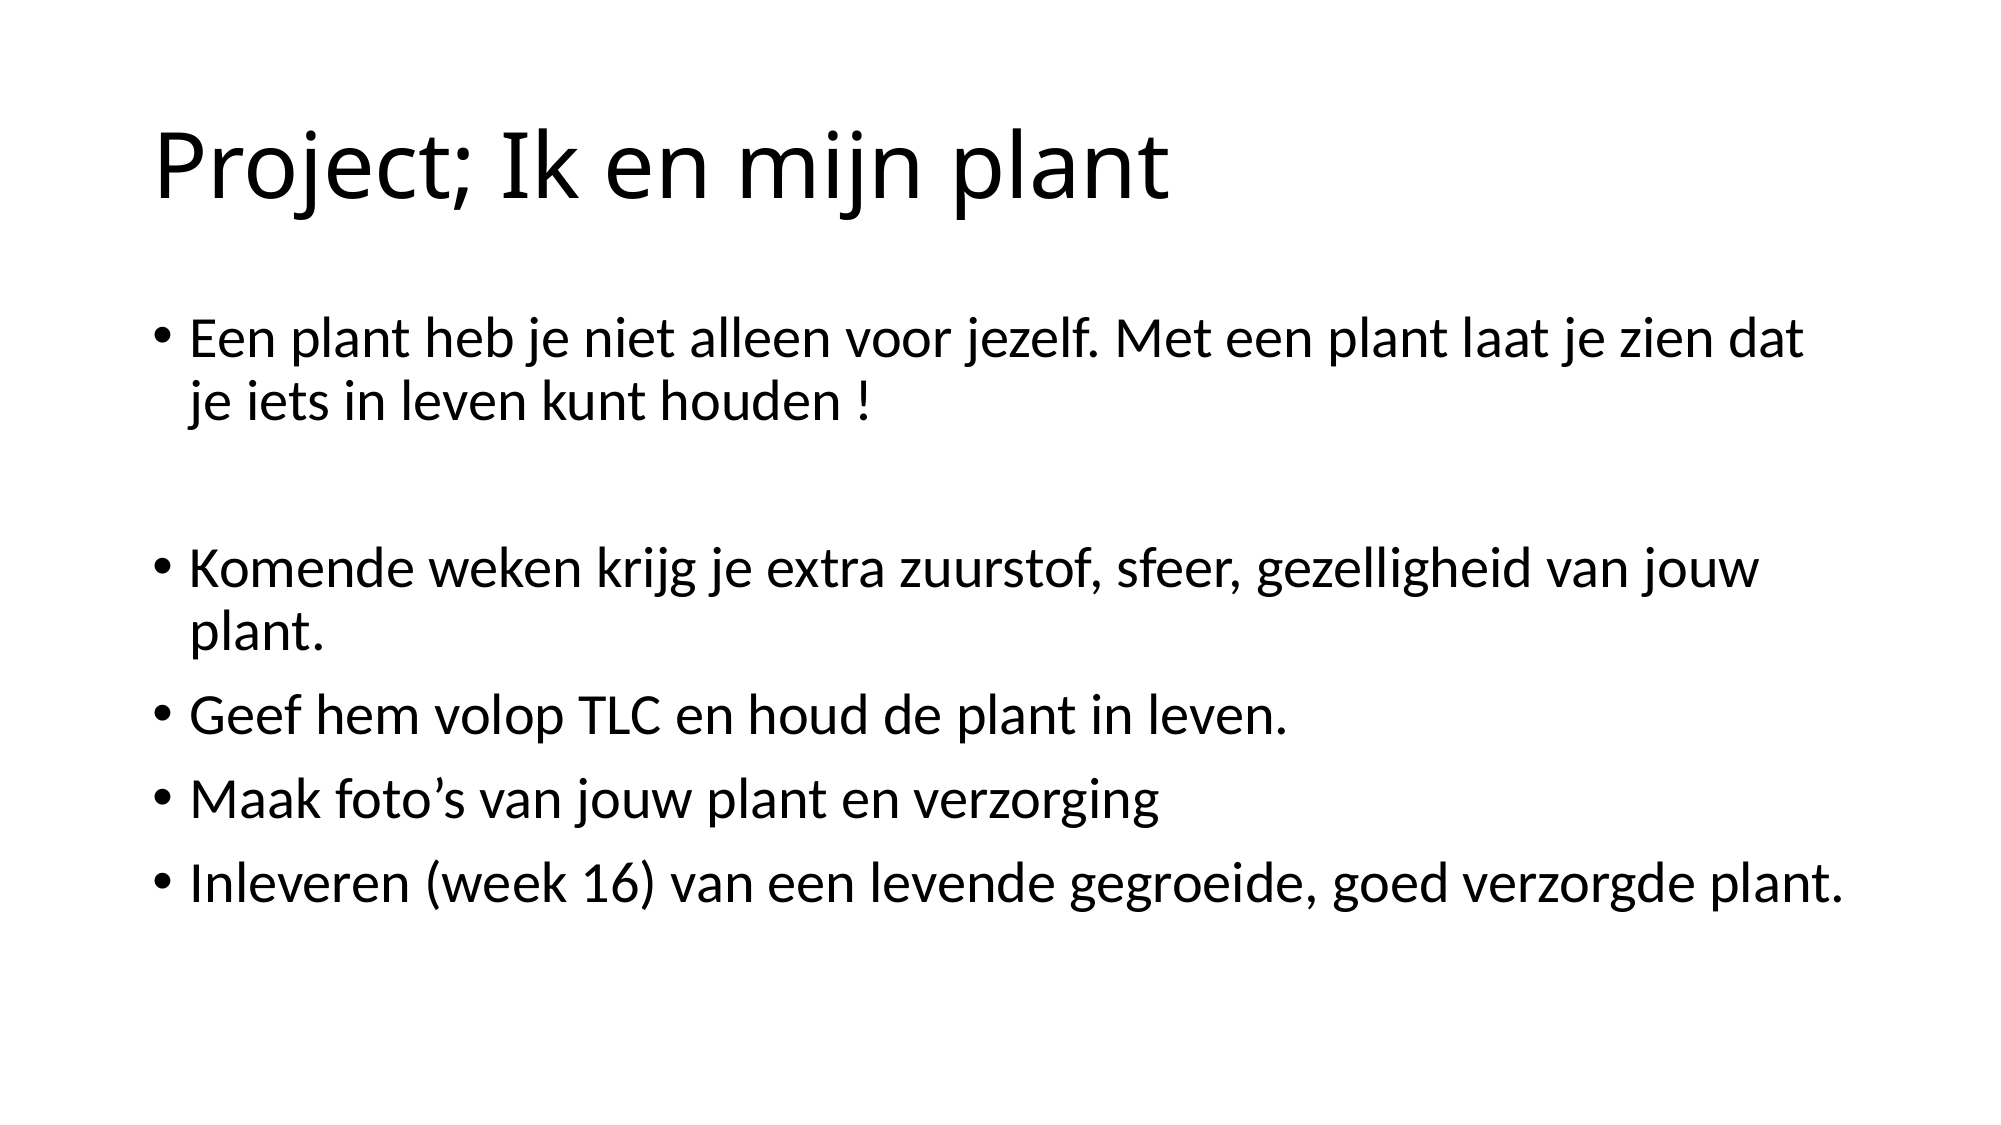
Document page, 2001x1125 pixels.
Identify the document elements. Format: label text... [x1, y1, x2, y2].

list Een plant heb je niet alleen voor jezelf. Met een plant laat je zien dat je iets in leven kunt houden ! Komende weken krijg je extra zuurstof, sfeer, gezelligheid van jouw plant. Geef hem volop TLC en houd de plant in leven. Maak foto’s van jouw plant en verzorging Inleveren (week 16) van een levende gegroeide, goed verzorgde plant. [137, 299, 1863, 1014]
title Project; Ik en mijn plant [137, 59, 1863, 278]
